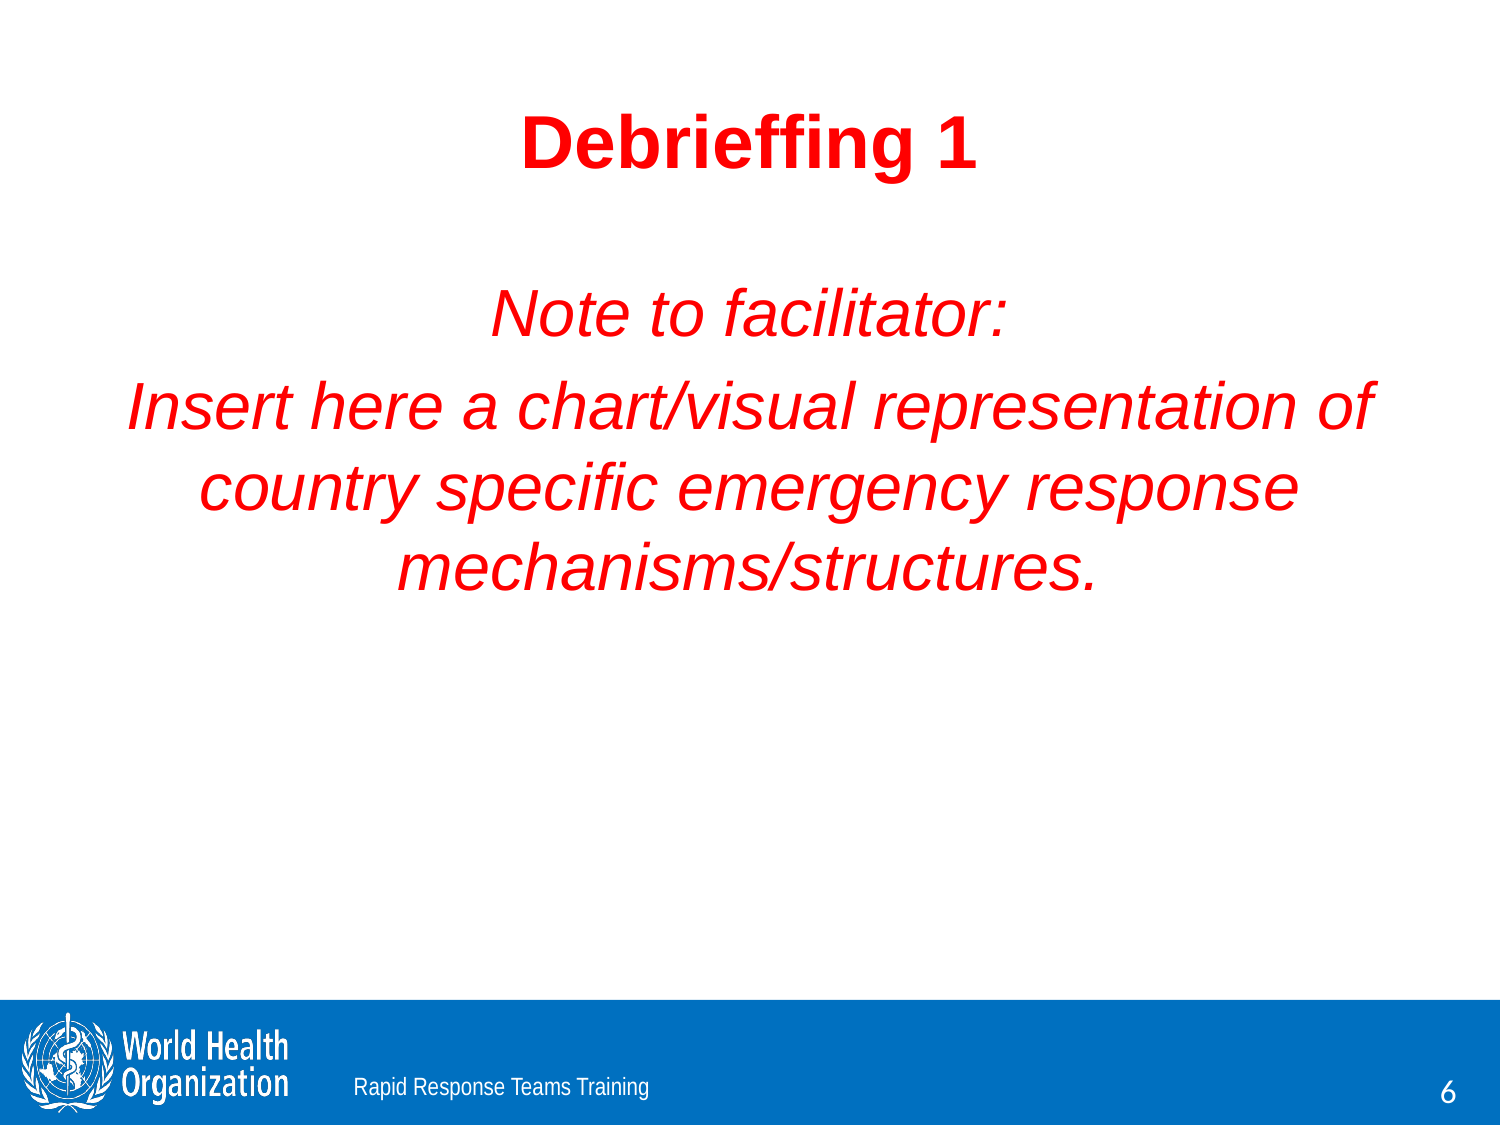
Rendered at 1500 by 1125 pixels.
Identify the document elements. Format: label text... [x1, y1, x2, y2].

list Note to facilitator: Insert here a chart/visual representation of country specific emergency response mechanisms/structures. [75, 262, 1425, 1005]
picture [21, 1012, 288, 1113]
title Debrieffing 1 [75, 45, 1425, 233]
